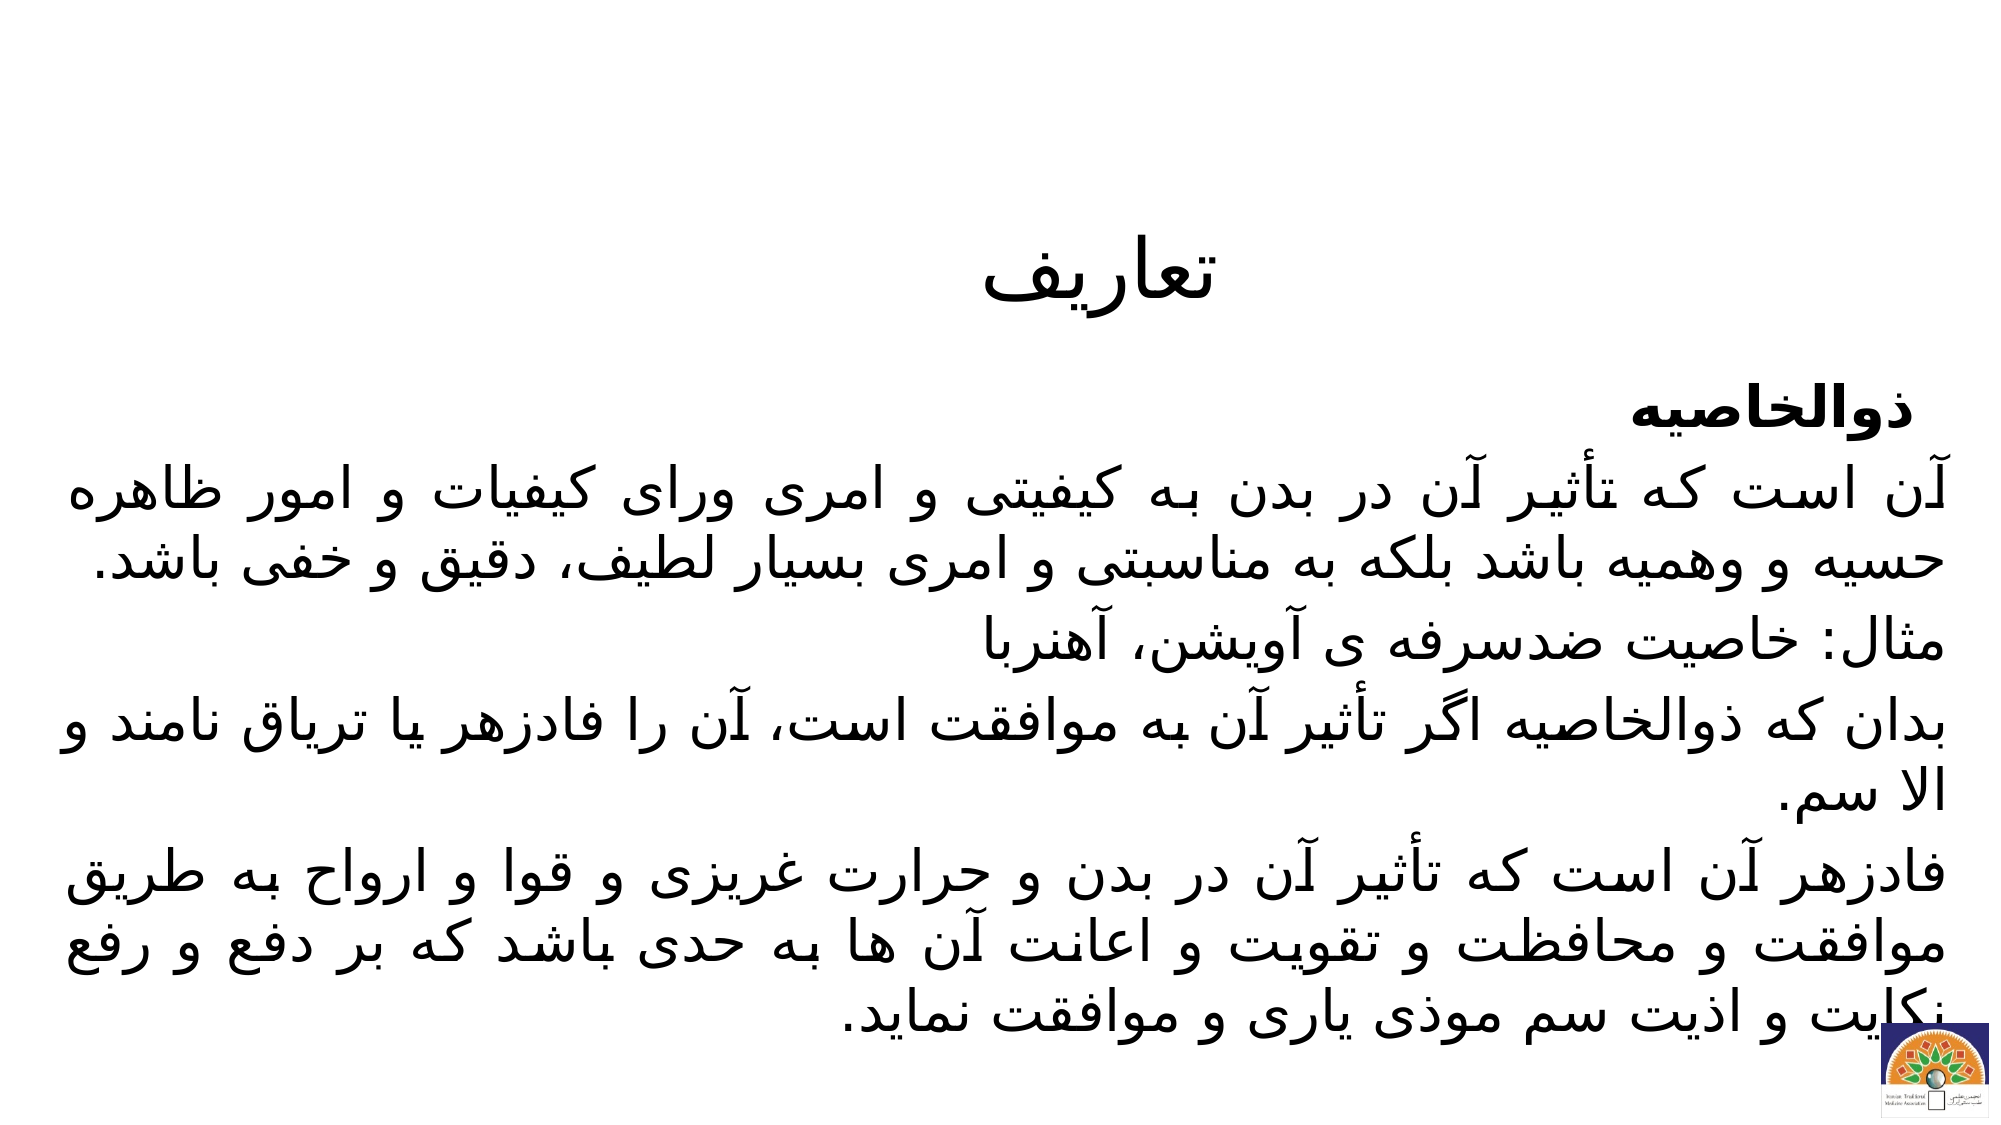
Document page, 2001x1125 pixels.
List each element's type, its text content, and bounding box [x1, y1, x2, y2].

text_box ذوالخاصیه آن است که تأثیر آن در بدن به کیفیتی و امری ورای کیفیات و امور ظاهره حسیه و وهمیه باشد بلکه به مناسبتی و امری بسیار لطیف، دقیق و خفی باشد. مثال: خاصیت ضدسرفه ی آویشن، آهنربا بدان که ذوالخاصیه اگر تأثیر آن به موافقت است، آن را فادزهر یا تریاق نامند و الا سم. فادزهر آن است که تأثیر آن در بدن و حرارت غریزی و قوا و ارواح به طریق موافقت و محافظت و تقویت و اعانت آن ها به حدی باشد که بر دفع و رفع نکایت و اذیت سم موذی یاری و موافقت نماید. [46, 362, 1963, 1092]
text_box تعاریف [199, 171, 2000, 360]
picture [1881, 1023, 1990, 1118]
